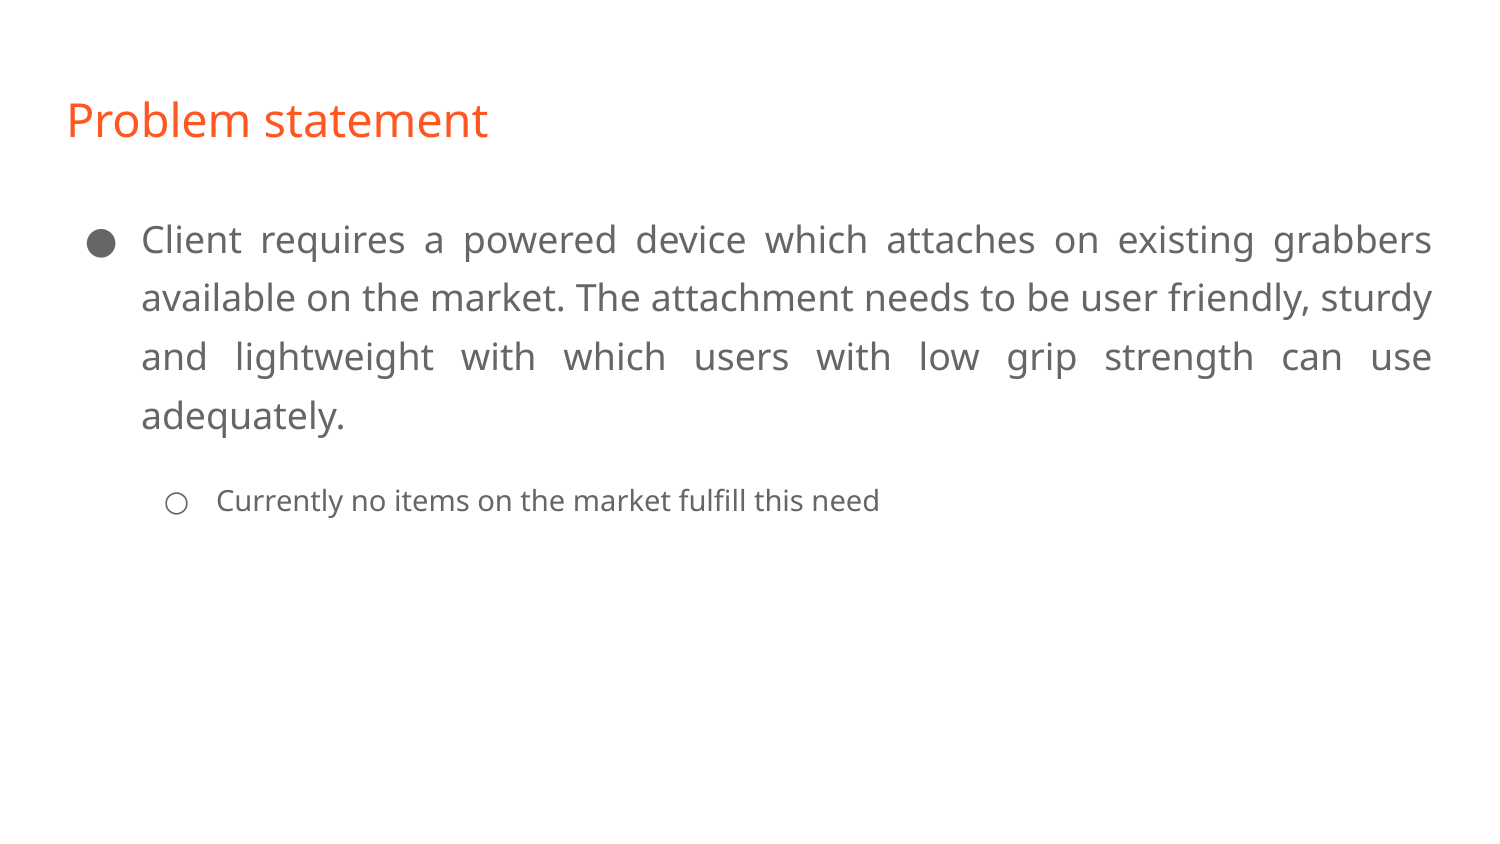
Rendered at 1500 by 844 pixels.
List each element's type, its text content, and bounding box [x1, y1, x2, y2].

title Problem statement [51, 72, 1449, 167]
list Client requires a powered device which attaches on existing grabbers available on the market. The attachment needs to be user friendly, sturdy and lightweight with which users with low grip strength can use adequately. Currently no items on the market fulfill this need [51, 190, 1449, 752]
